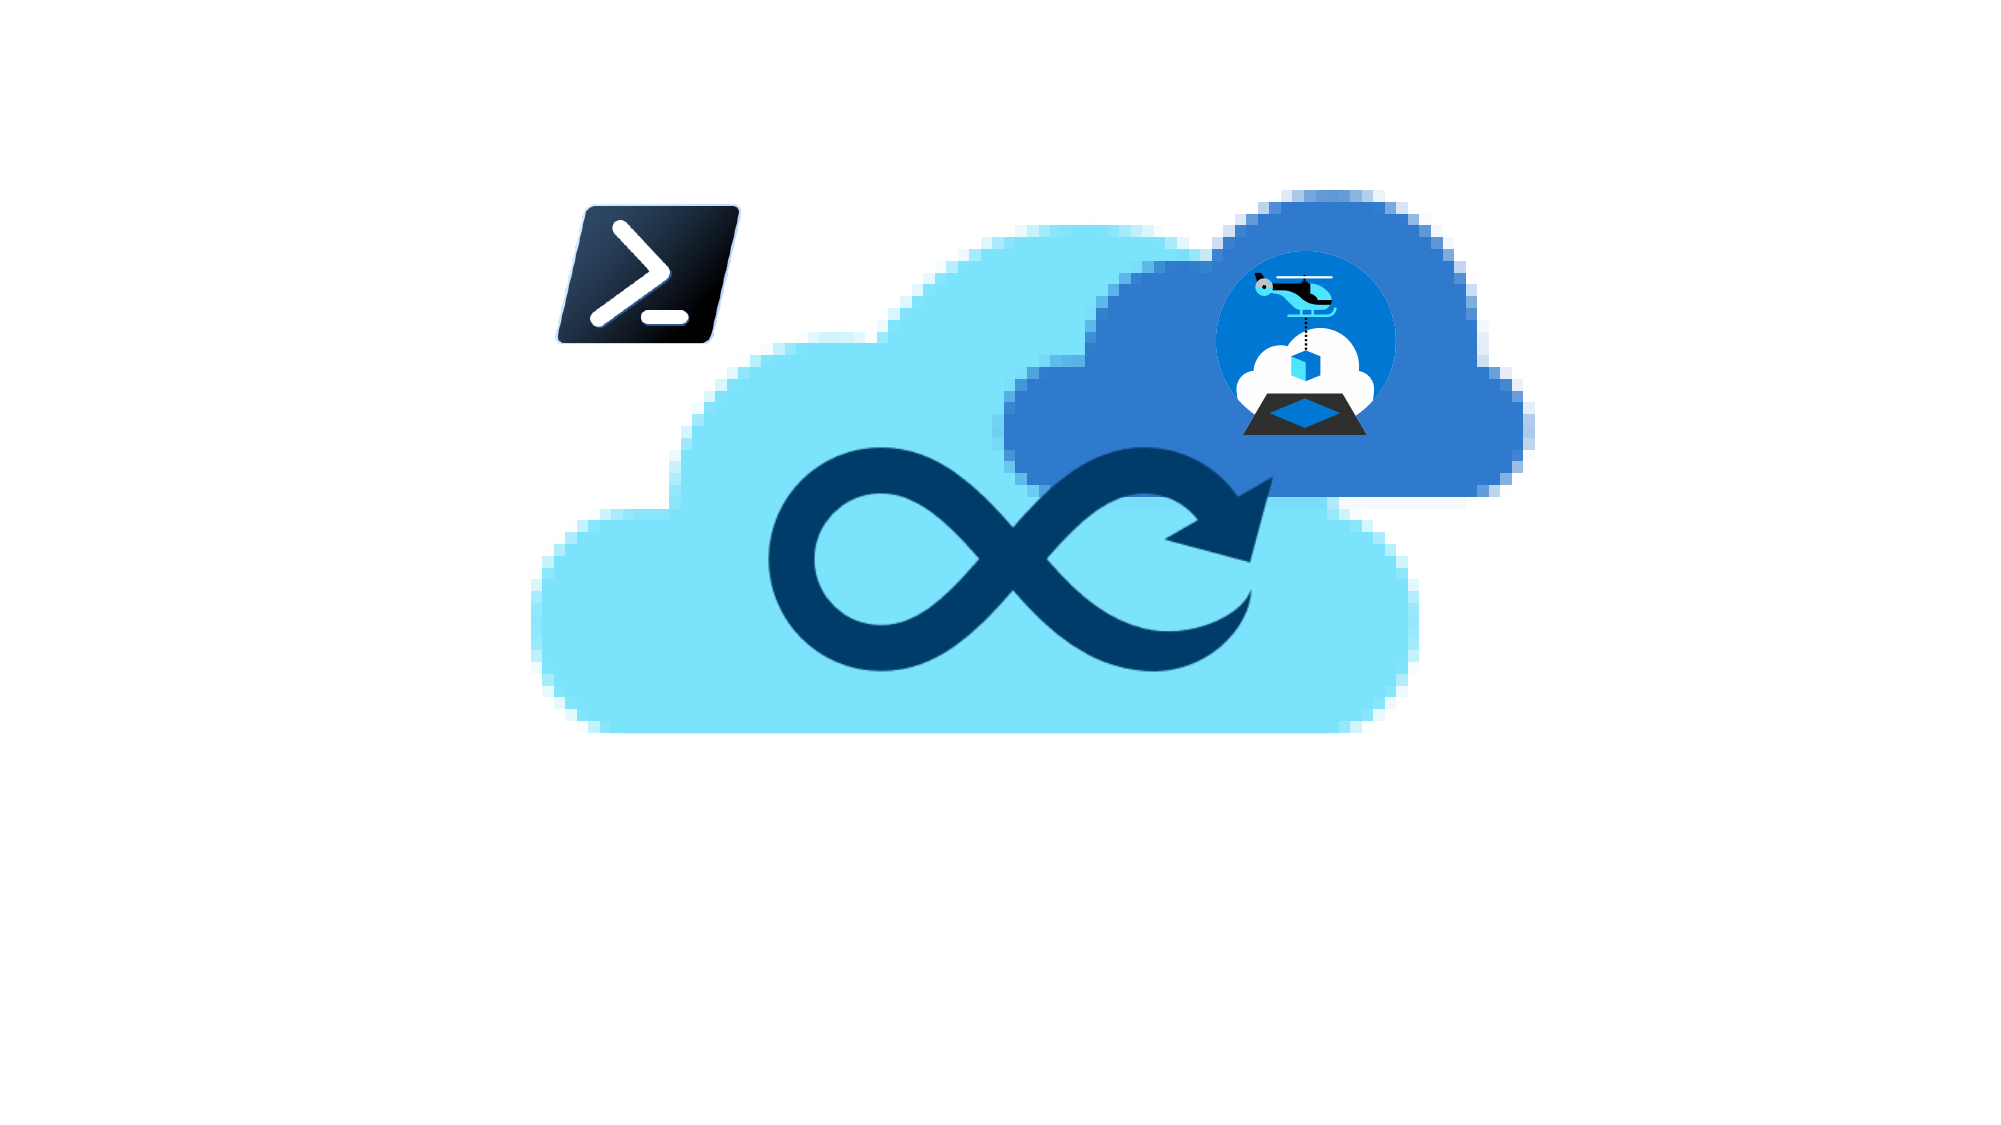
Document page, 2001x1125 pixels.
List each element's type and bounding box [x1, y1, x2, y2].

picture [508, 155, 1559, 838]
